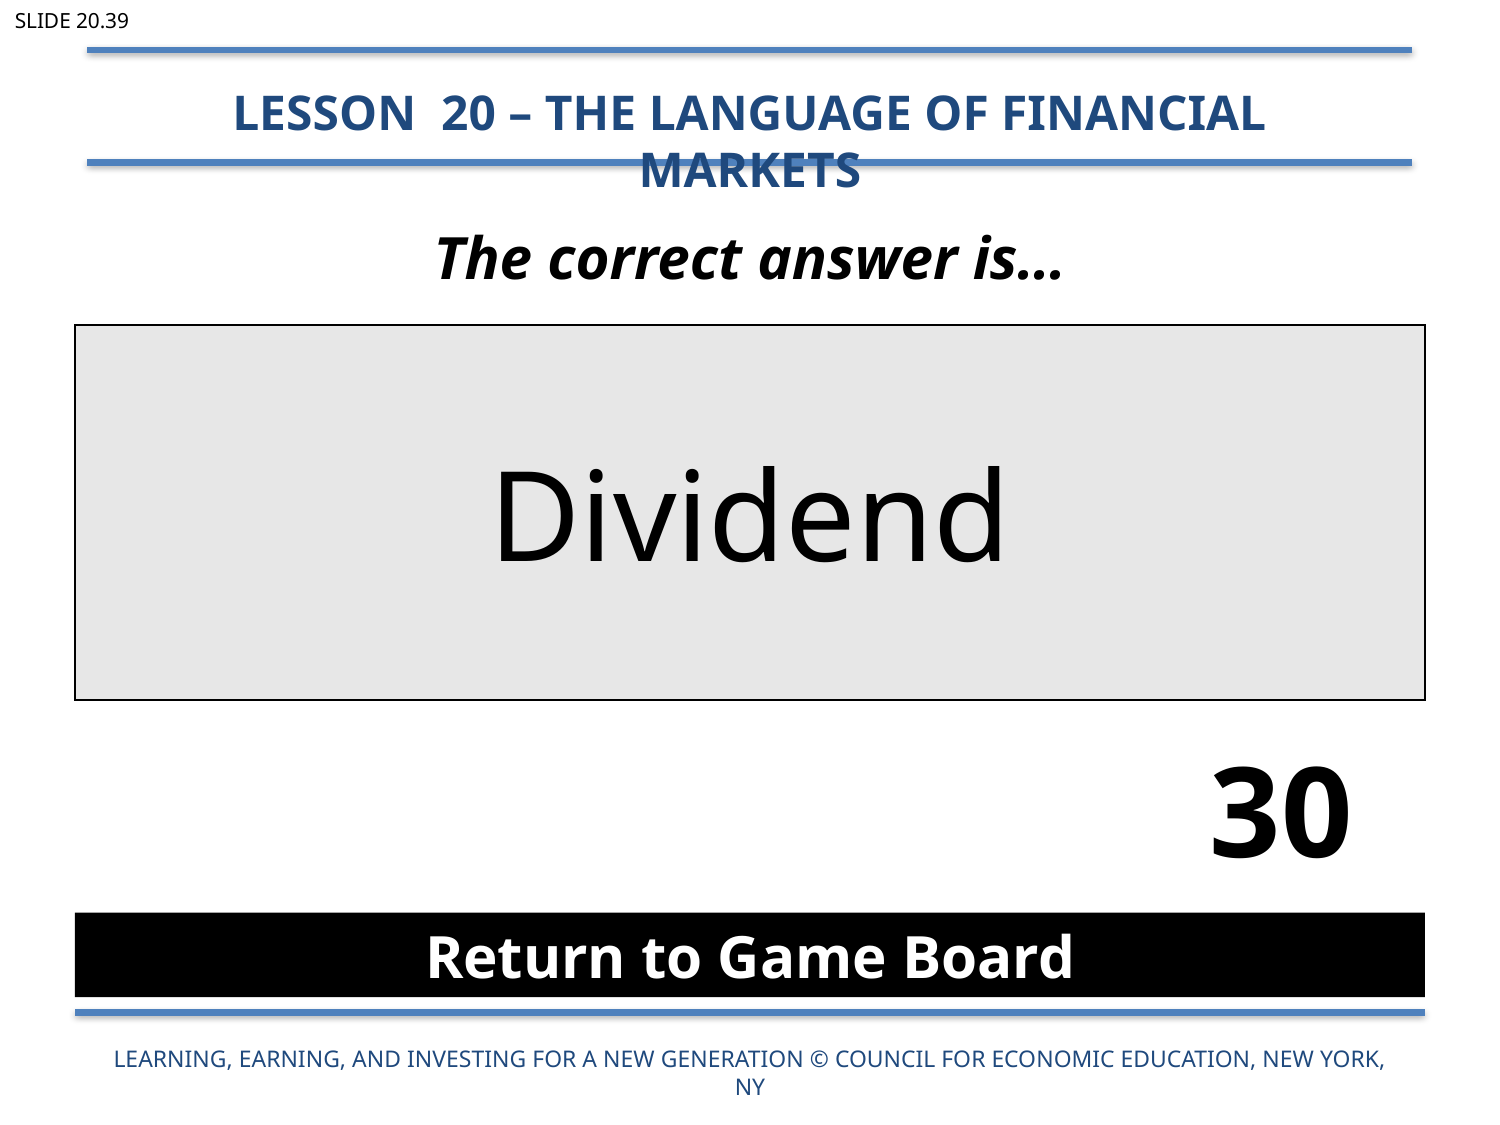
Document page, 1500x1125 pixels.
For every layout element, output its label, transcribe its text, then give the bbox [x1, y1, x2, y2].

table_header Dividend [76, 350, 1424, 699]
text_box Slide 20.39 [0, 0, 213, 40]
text_box Lesson 20 – The Language of Financial Markets [125, 74, 1375, 161]
text_box Return to Game Board [74, 912, 1425, 998]
text_box 30 [1162, 724, 1400, 890]
title The correct answer is… [75, 162, 1425, 350]
